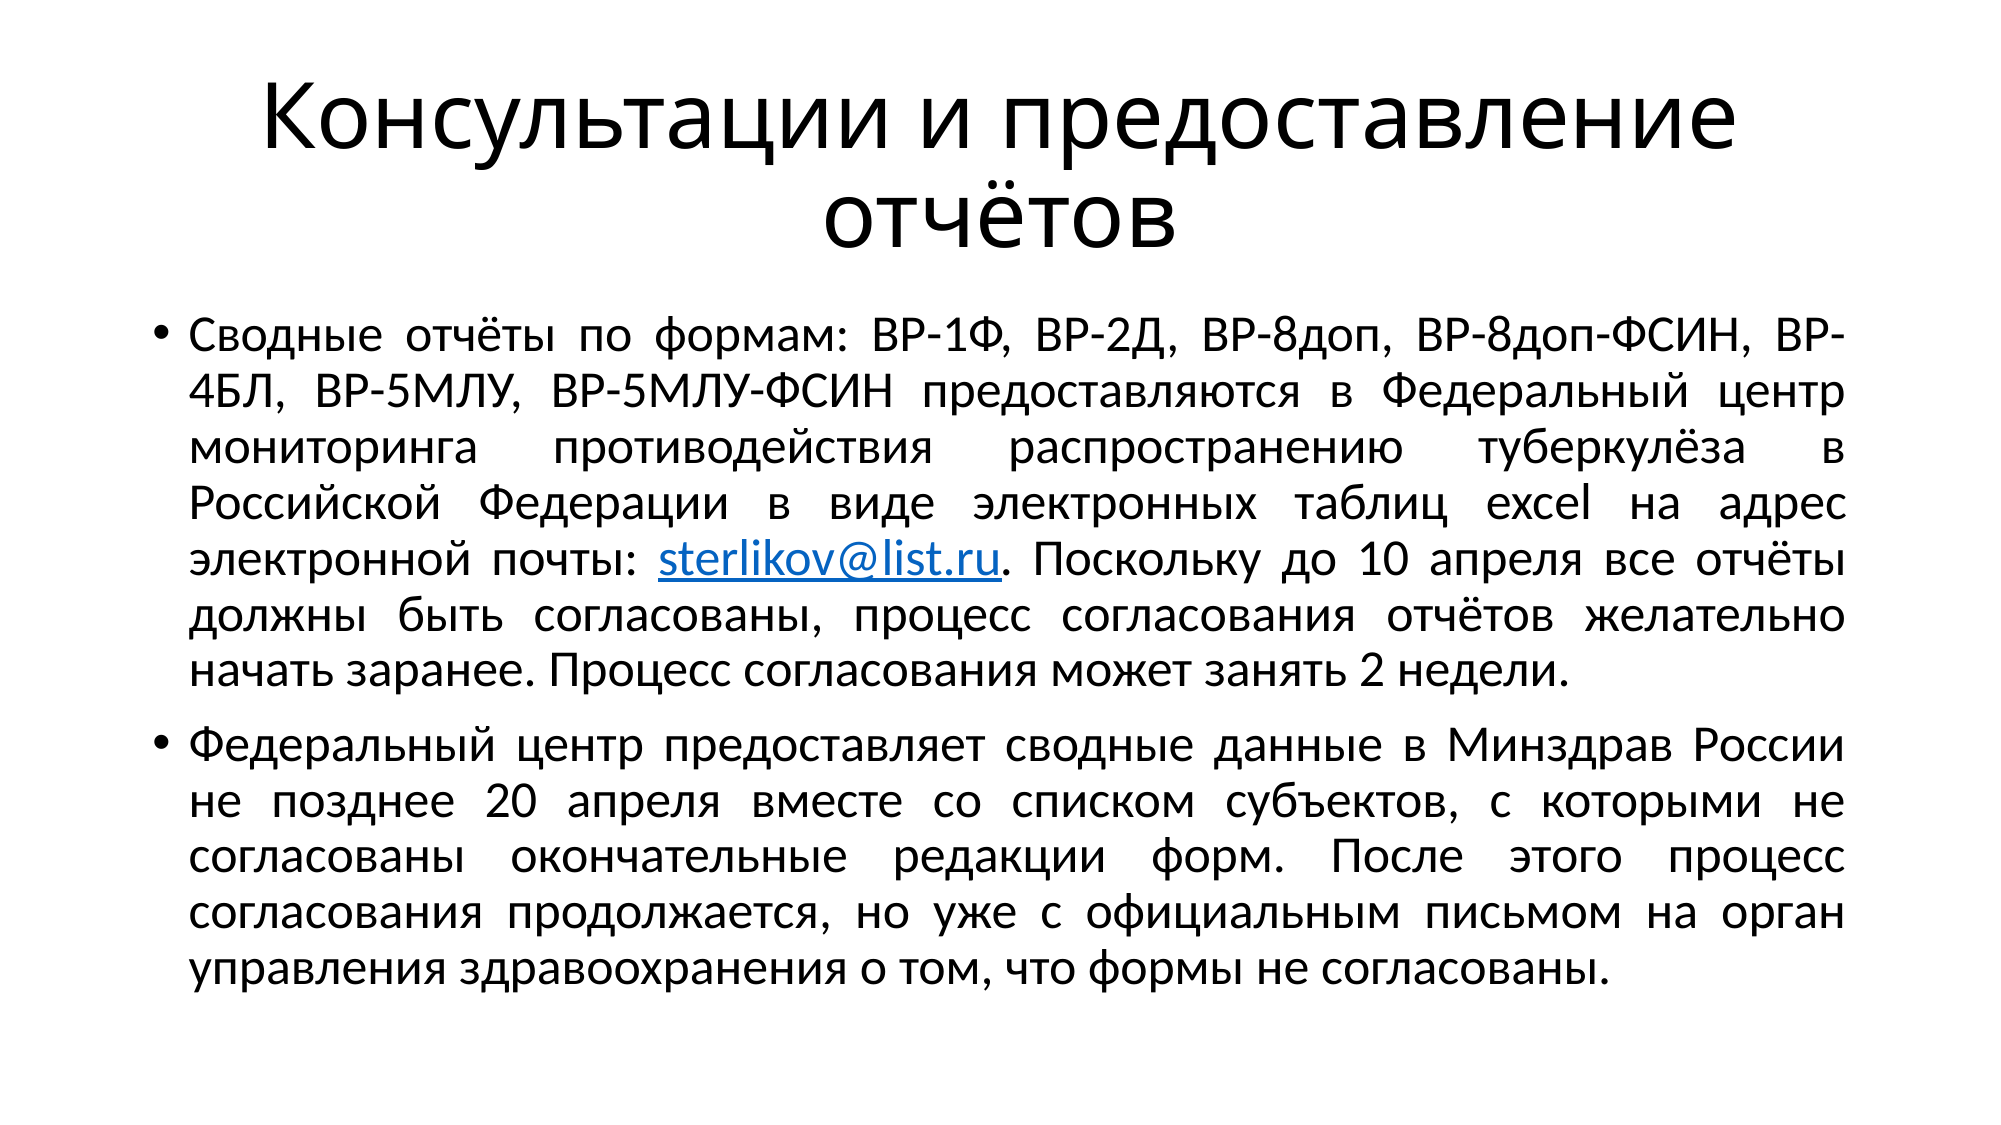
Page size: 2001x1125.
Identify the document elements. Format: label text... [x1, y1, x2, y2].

title Консультации и предоставление отчётов [137, 59, 1863, 278]
list Сводные отчёты по формам: ВР-1Ф, ВР-2Д, ВР-8доп, ВР-8доп-ФСИН, ВР-4БЛ, ВР-5МЛУ, ВР-5МЛУ-ФСИН предоставляются в Федеральный центр мониторинга противодействия распространению туберкулёза в Российской Федерации в виде электронных таблиц excel на адрес электронной почты: sterlikov@list.ru. Поскольку до 10 апреля все отчёты должны быть согласованы, процесс согласования отчётов желательно начать заранее. Процесс согласования может занять 2 недели. Федеральный центр предоставляет сводные данные в Минздрав России не позднее 20 апреля вместе со списком субъектов, с которыми не согласованы окончательные редакции форм. После этого процесс согласования продолжается, но уже с официальным письмом на орган управления здравоохранения о том, что формы не согласованы. [137, 299, 1863, 1014]
